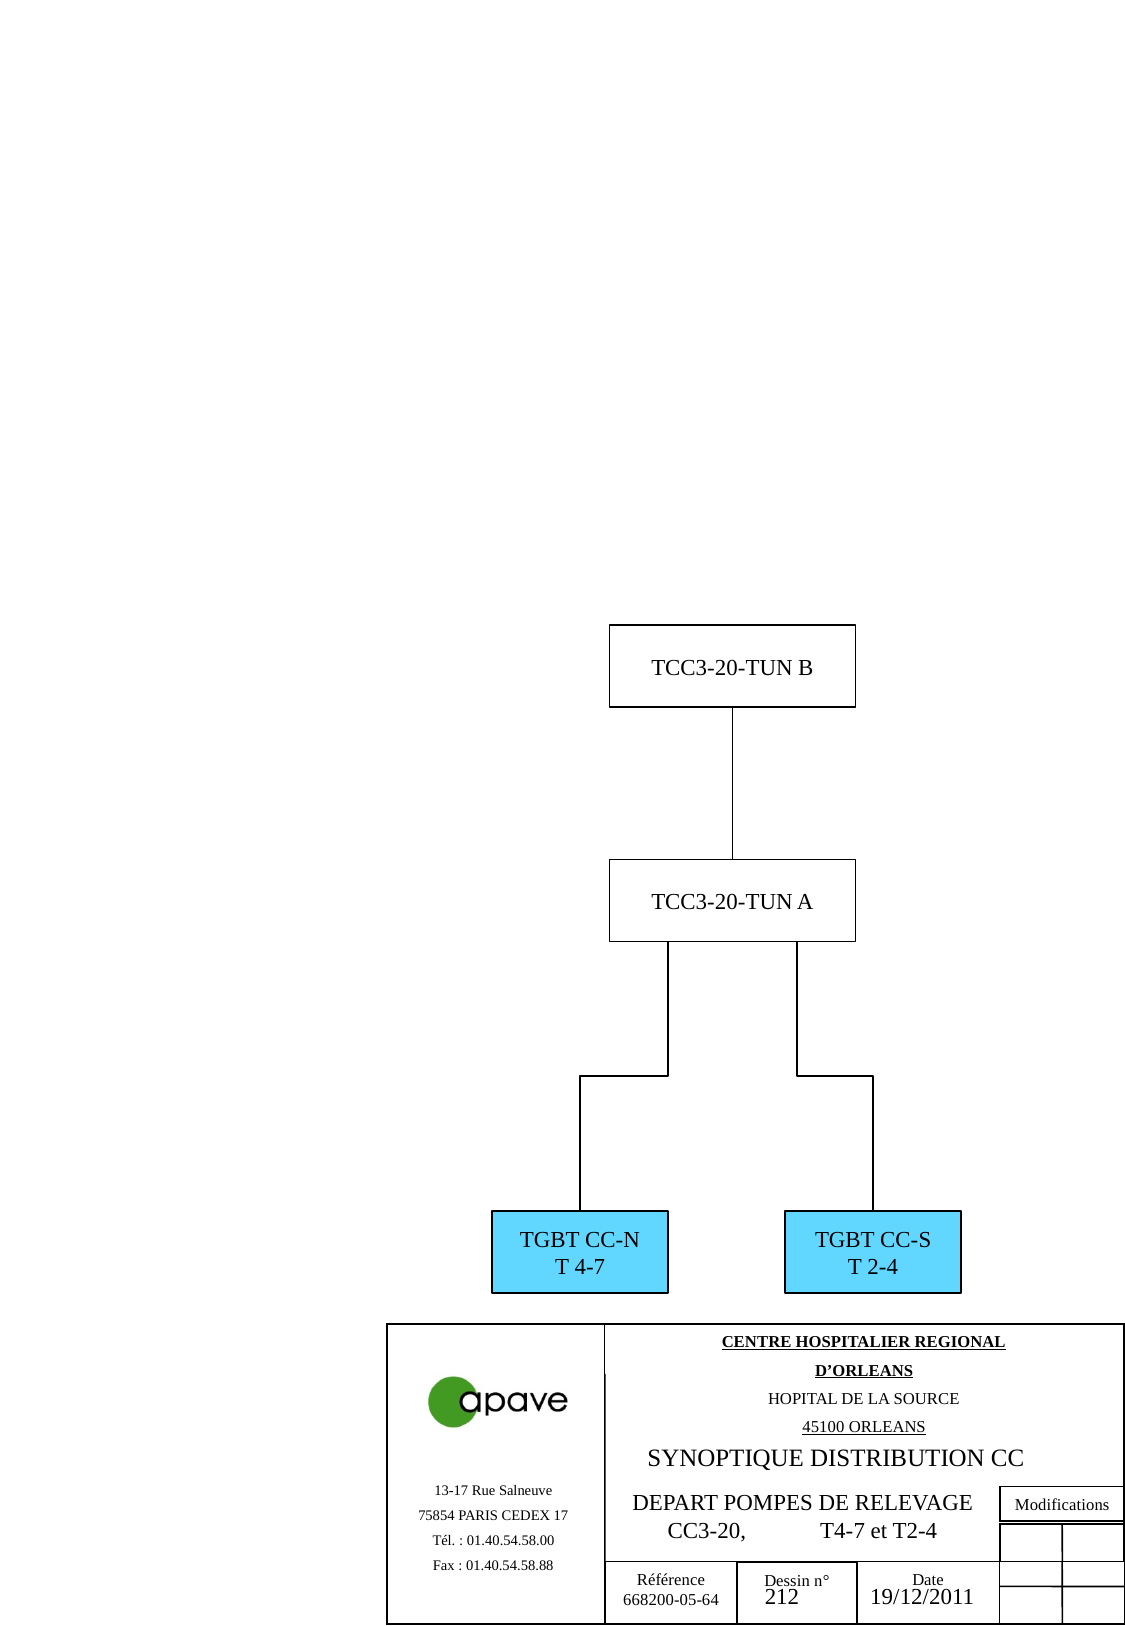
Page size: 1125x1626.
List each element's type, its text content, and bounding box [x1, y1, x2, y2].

text_box TCC3-20-TUN B [607, 623, 858, 709]
text_box 19/12/2011 [855, 1574, 997, 1617]
text_box TGBT CC-N T 4-7 [490, 1209, 670, 1295]
text_box TCC3-20-TUN A [607, 857, 858, 943]
picture [399, 1362, 596, 1443]
text_box DEPART POMPES DE RELEVAGE CC3-20, T4-7 et T2-4 [609, 1480, 996, 1551]
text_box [488, 1031, 759, 1121]
text_box 212 [749, 1574, 844, 1617]
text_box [699, 1037, 970, 1115]
text_box SYNOPTIQUE DISTRIBUTION CC [632, 1433, 1090, 1479]
text_box TGBT CC-S T 2-4 [783, 1209, 963, 1295]
